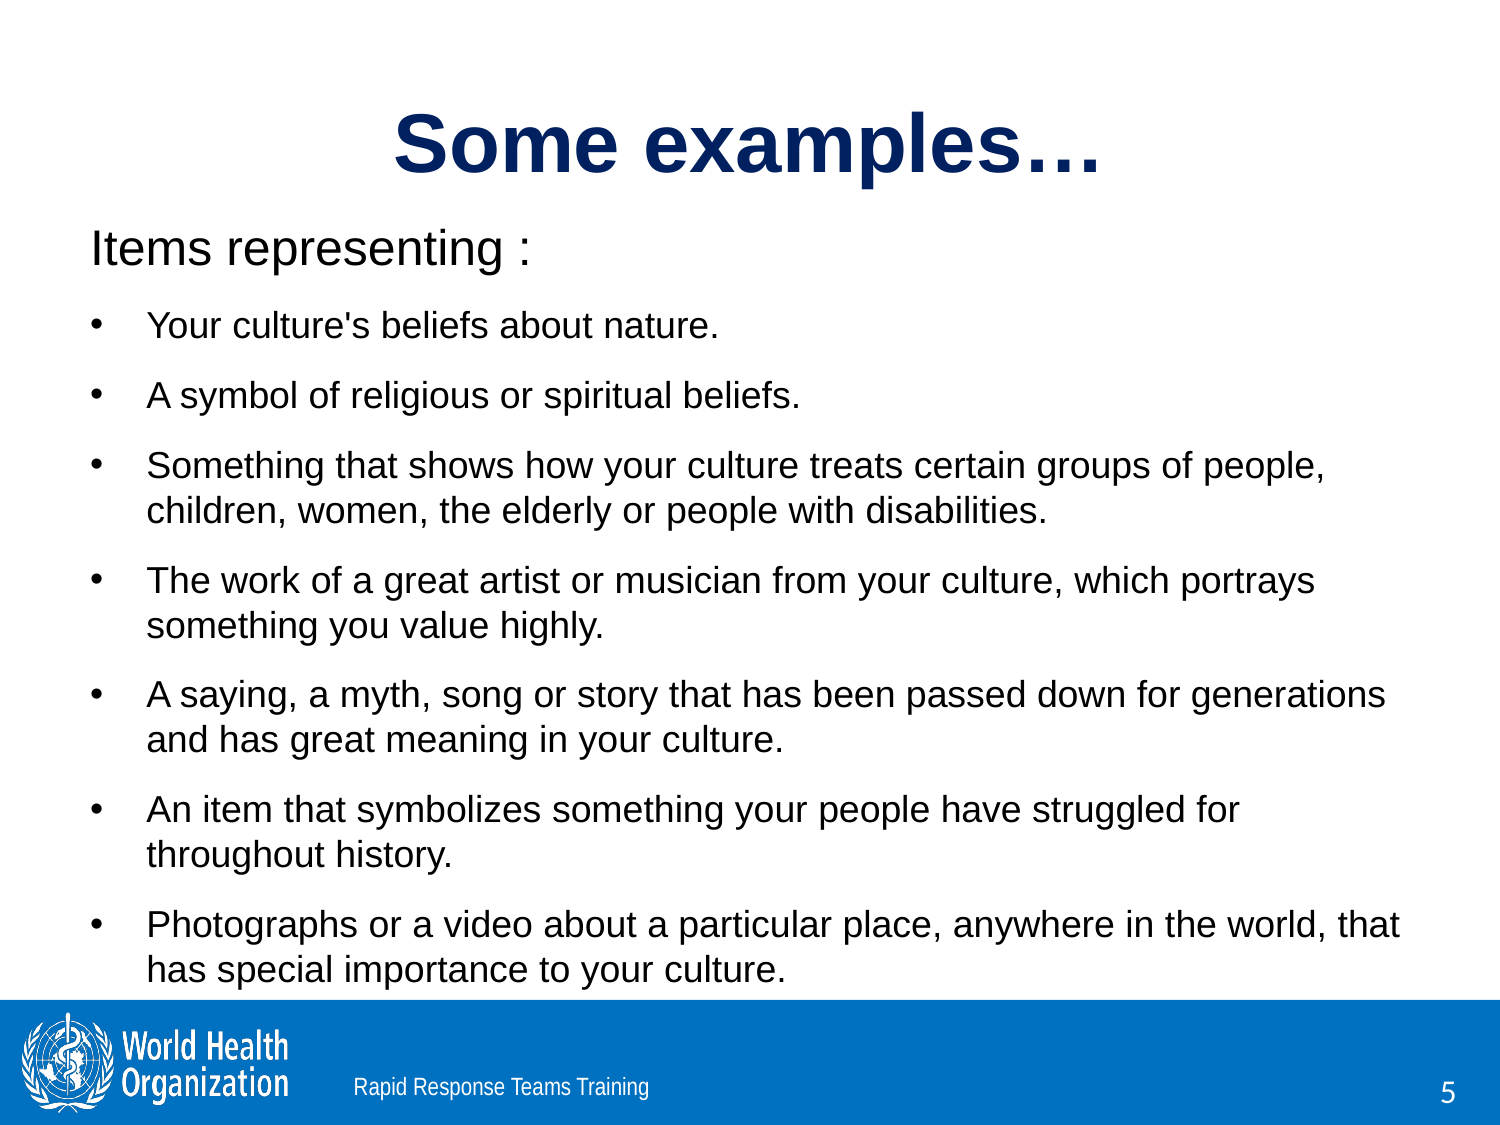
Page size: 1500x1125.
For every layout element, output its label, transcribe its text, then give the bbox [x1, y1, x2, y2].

picture [21, 1012, 288, 1113]
title Some examples… [75, 45, 1425, 208]
list Items representing : Your culture's beliefs about nature. A symbol of religious or spiritual beliefs. Something that shows how your culture treats certain groups of people, children, women, the elderly or people with disabilities. The work of a great artist or musician from your culture, which portrays something you value highly. A saying, a myth, song or story that has been passed down for generations and has great meaning in your culture. An item that symbolizes something your people have struggled for throughout history. Photographs or a video about a particular place, anywhere in the world, that has special importance to your culture. [75, 208, 1425, 951]
